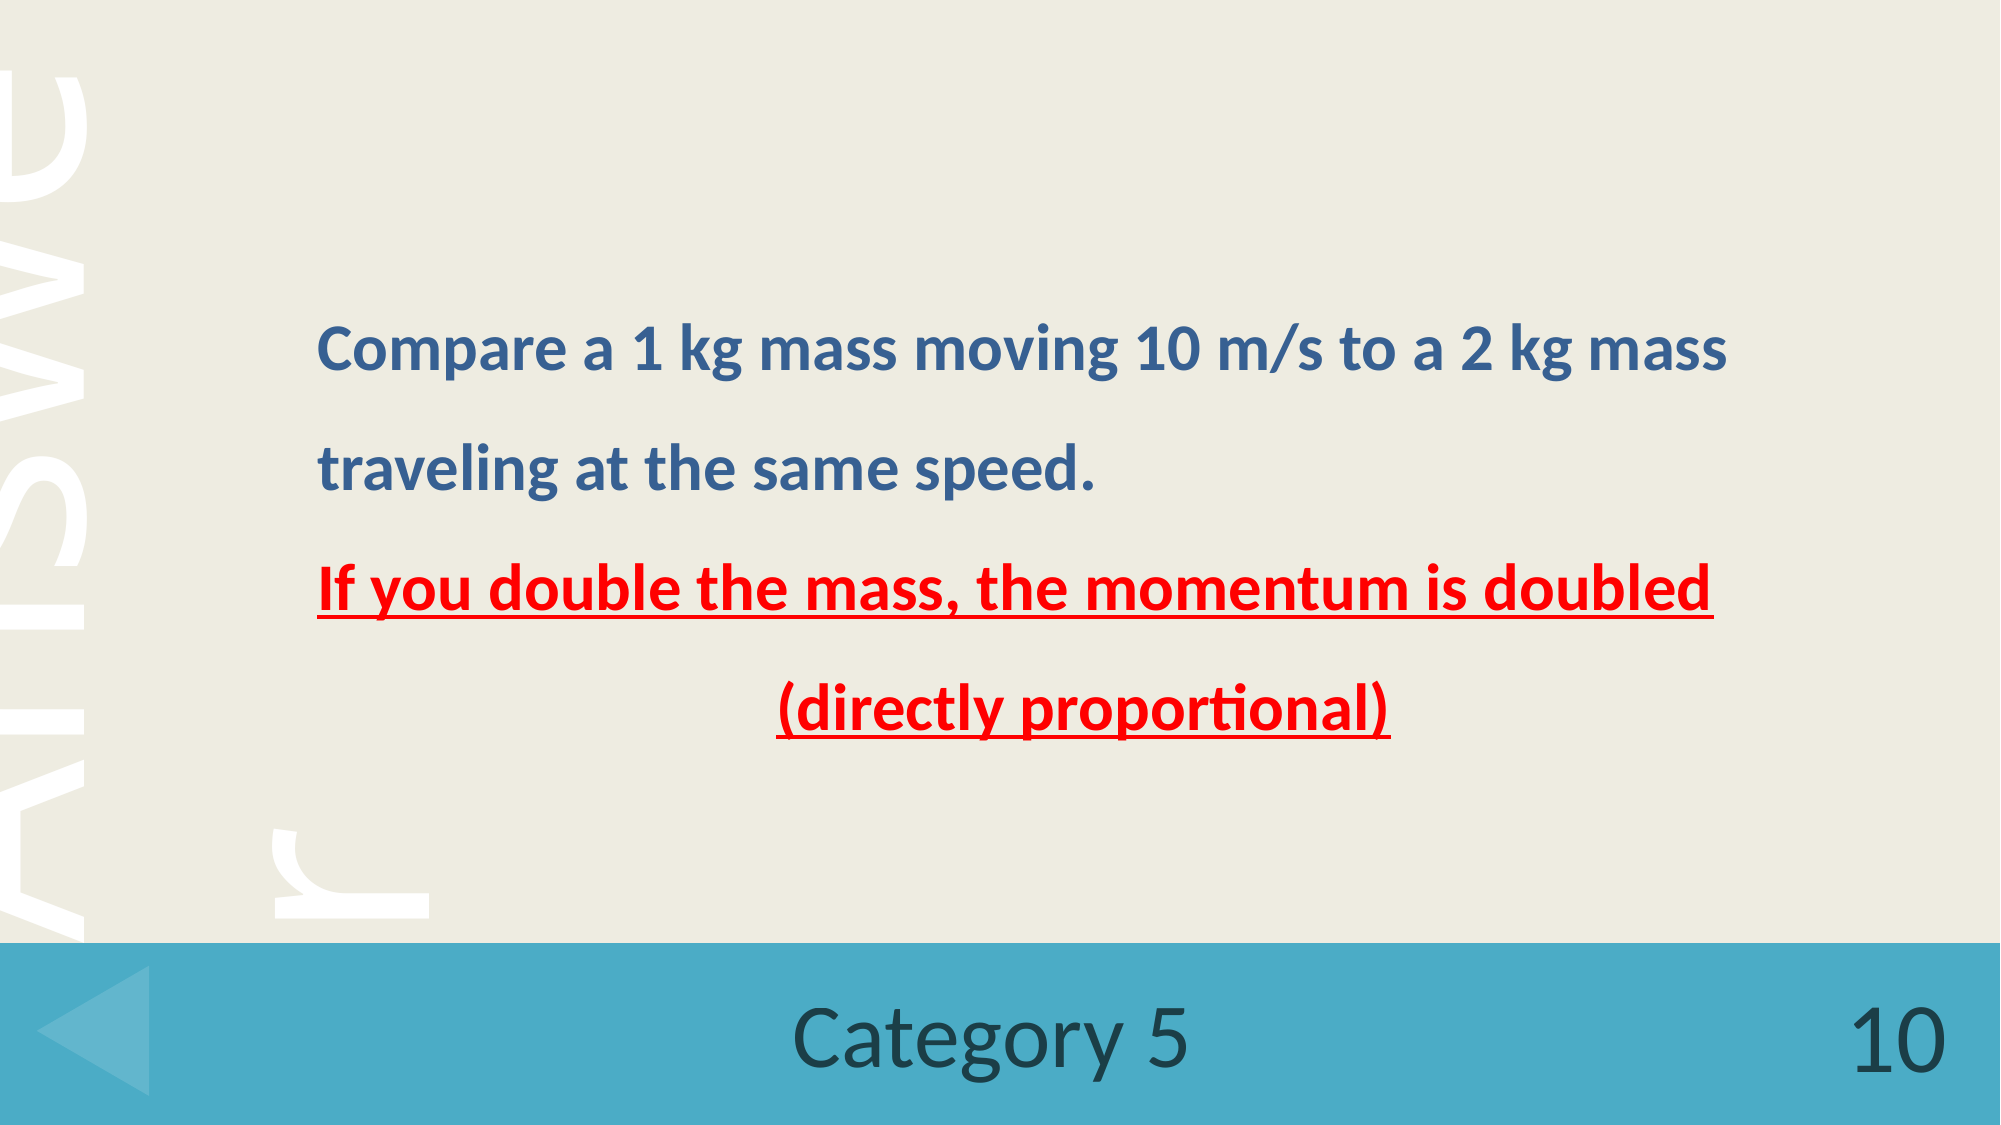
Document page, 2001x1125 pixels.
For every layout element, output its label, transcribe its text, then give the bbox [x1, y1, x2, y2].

list Compare a 1 kg mass moving 10 m/s to a 2 kg mass traveling at the same speed. If you double the mass, the momentum is doubled (directly proportional) [302, 173, 1866, 835]
list 10 [1893, 967, 1963, 1097]
title Category 5 [92, 937, 1893, 1125]
